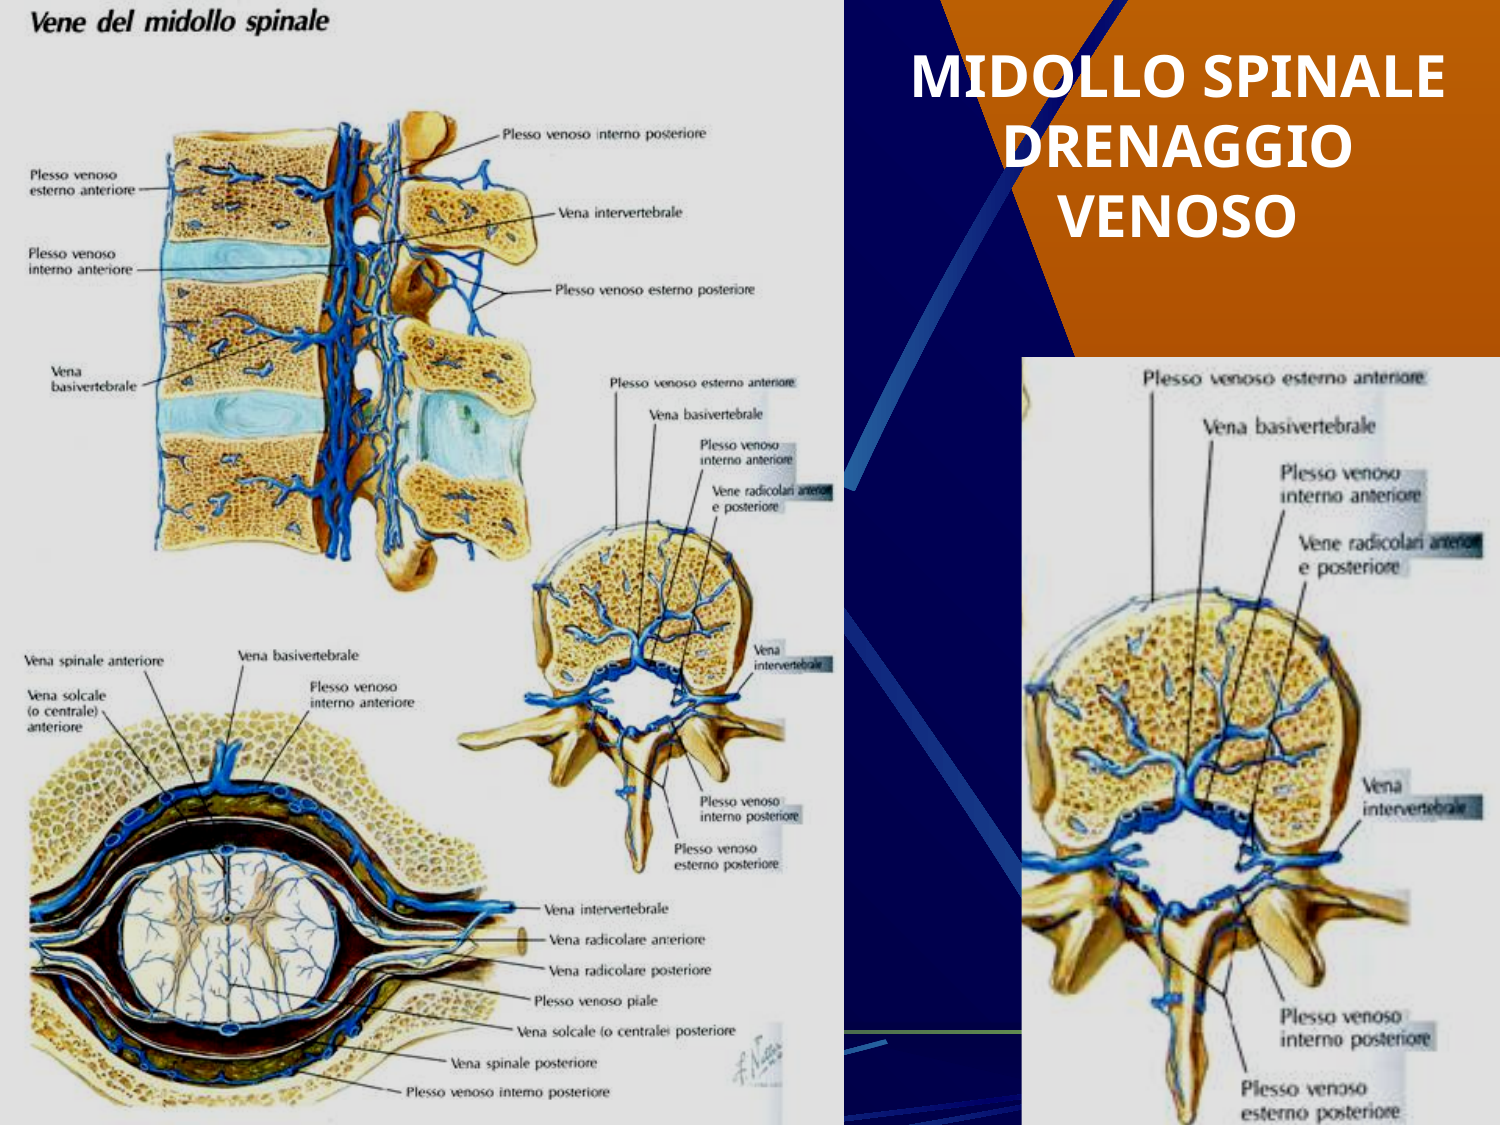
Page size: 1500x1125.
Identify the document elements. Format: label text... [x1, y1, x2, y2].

text_box MIDOLLO SPINALE DRENAGGIO VENOSO [856, 31, 1500, 257]
picture [1021, 357, 1500, 1125]
picture [0, 0, 844, 1125]
